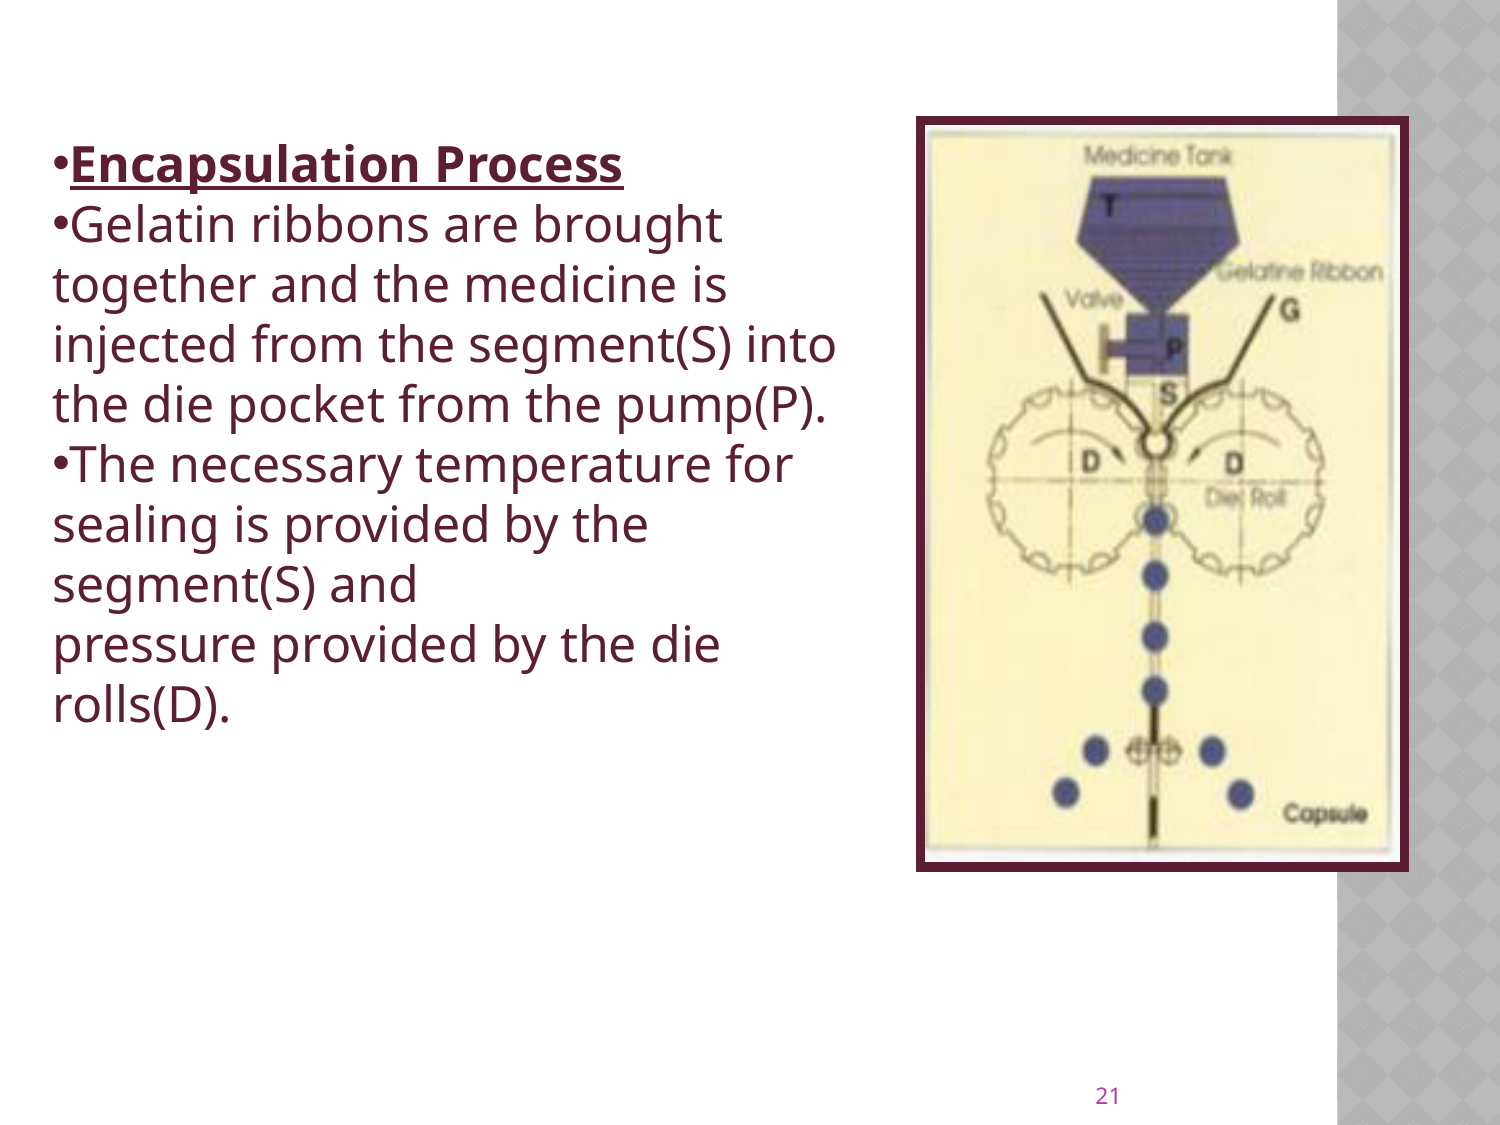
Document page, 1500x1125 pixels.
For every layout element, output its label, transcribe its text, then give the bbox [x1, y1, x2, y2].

slide_number 21 [1025, 1075, 1122, 1113]
picture [924, 124, 1401, 863]
text_box Encapsulation Process Gelatin ribbons are brought together and the medicine is injected from the segment(S) into the die pocket from the pump(P). The necessary temperature for sealing is provided by the segment(S) and pressure provided by the die rolls(D). [37, 124, 916, 740]
